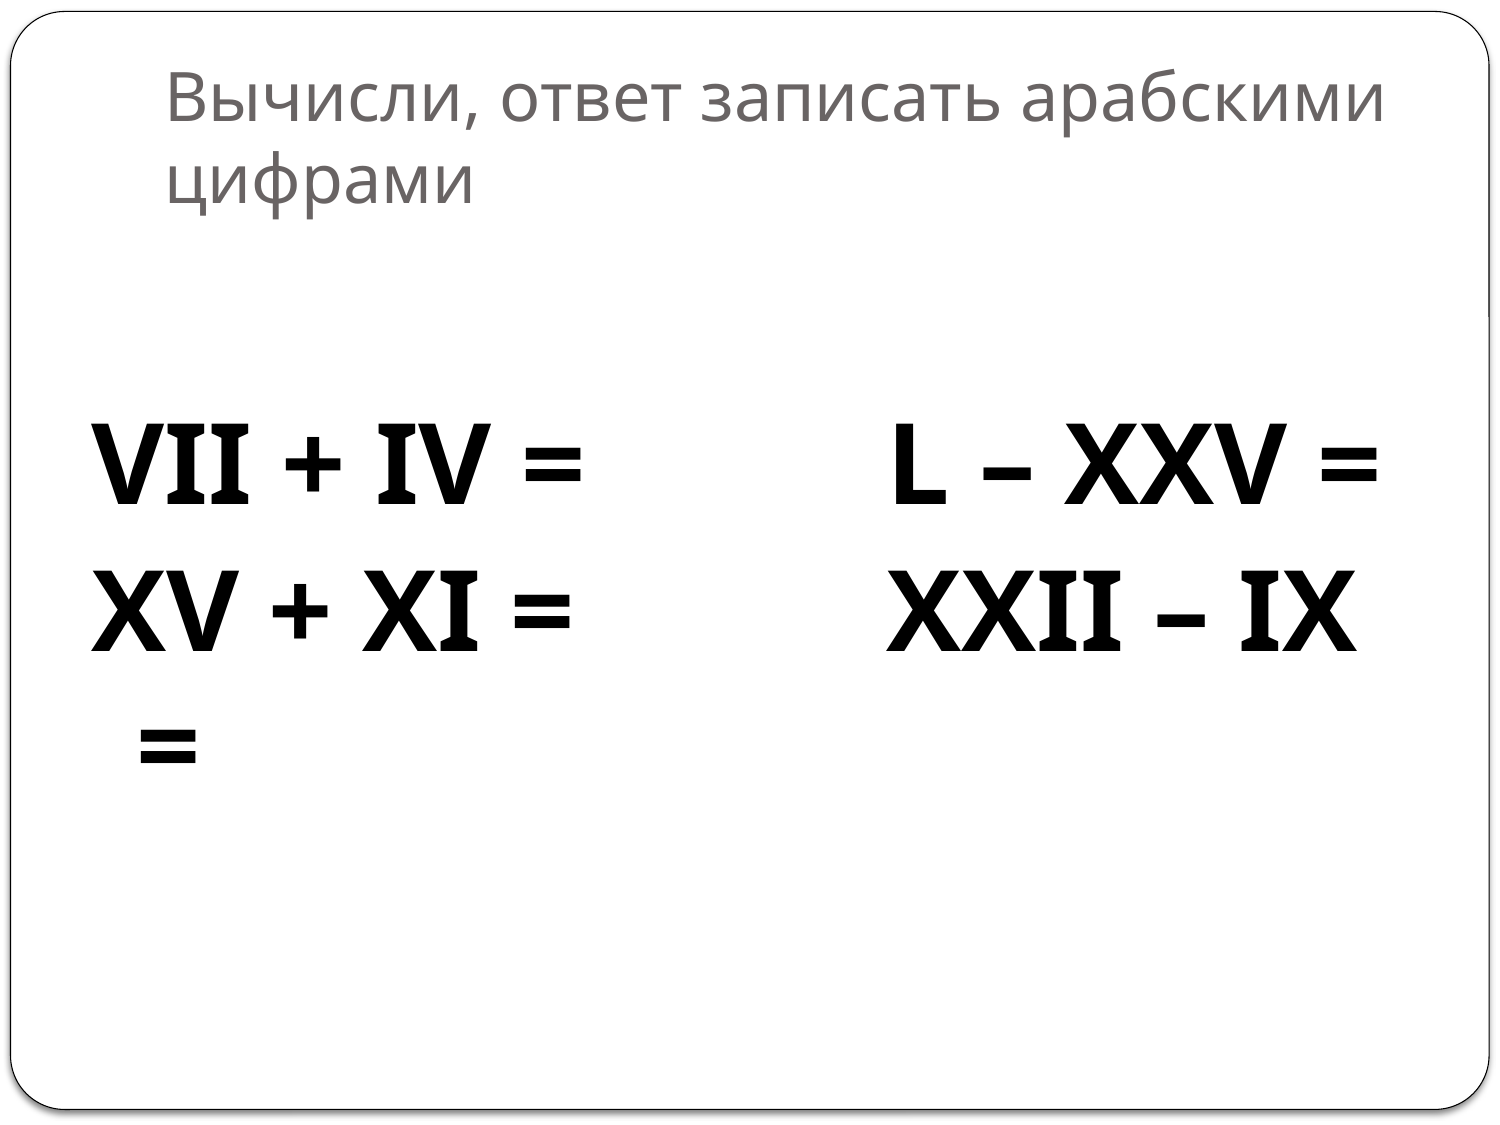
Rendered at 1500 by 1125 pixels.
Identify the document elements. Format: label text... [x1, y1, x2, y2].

title Вычисли, ответ записать арабскими цифрами [150, 45, 1425, 233]
list VII + IV = L – XXV = XV + XI = XXII – IX = [76, 237, 1425, 988]
